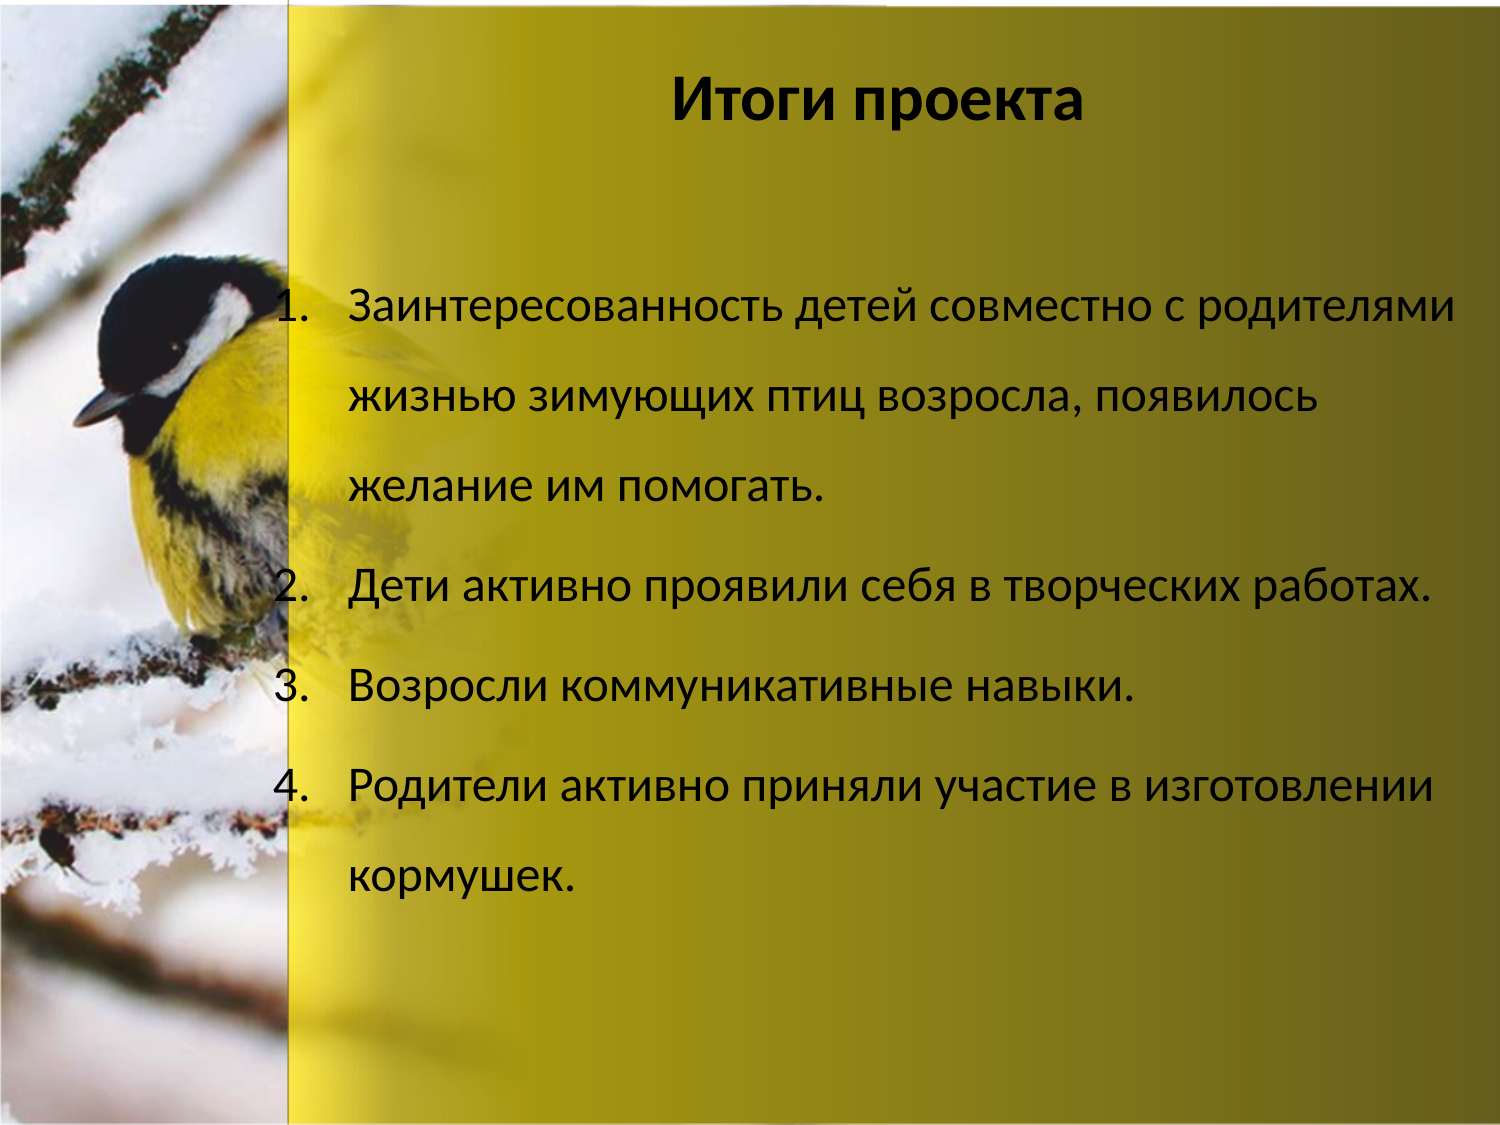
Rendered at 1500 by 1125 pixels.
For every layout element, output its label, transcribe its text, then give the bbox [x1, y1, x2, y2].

title Итоги проекта [257, 0, 1500, 188]
picture [0, 0, 1500, 1125]
list Заинтересованность детей совместно с родителями жизнью зимующих птиц возросла, появилось желание им помогать. Дети активно проявили себя в творческих работах. Возросли коммуникативные навыки. Родители активно приняли участие в изготовлении кормушек. [257, 234, 1500, 1008]
